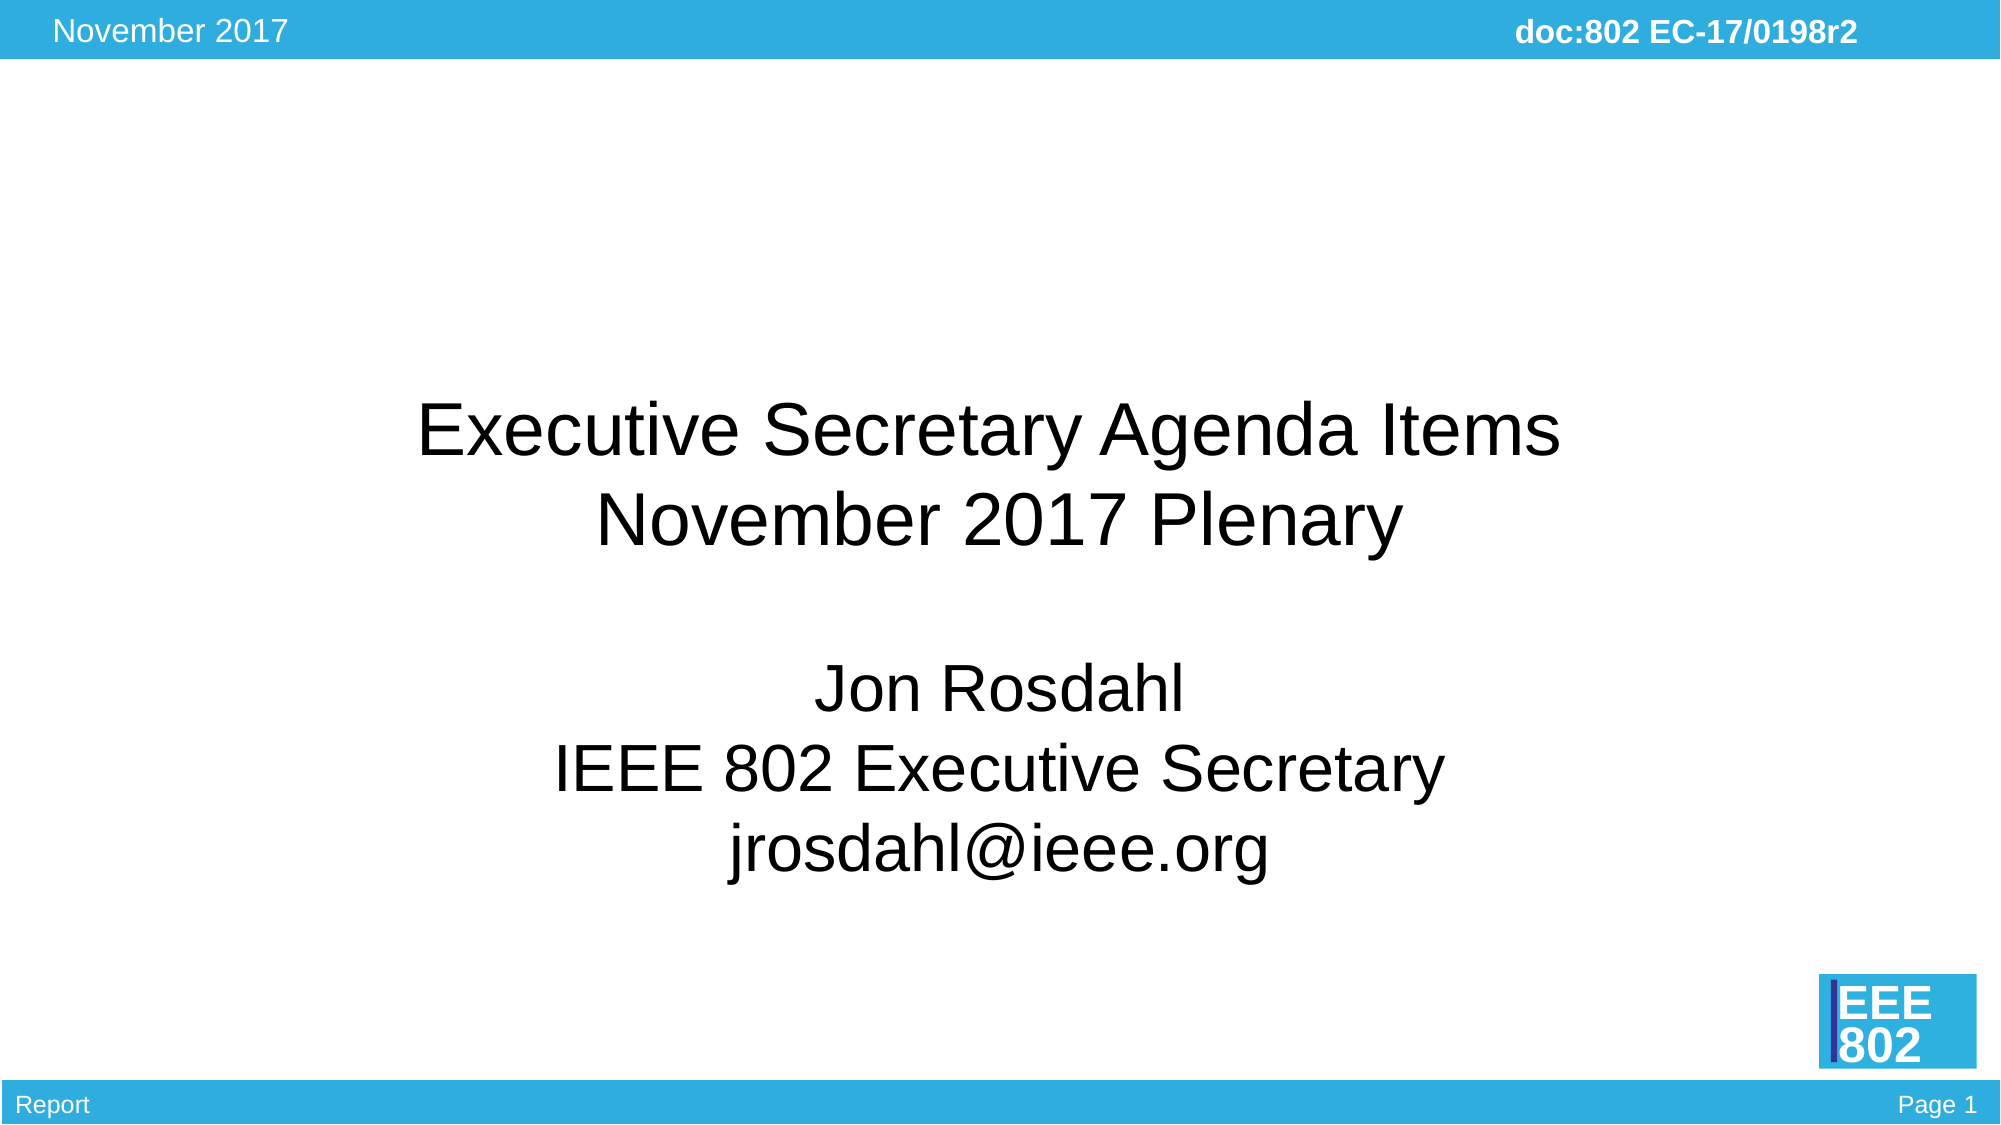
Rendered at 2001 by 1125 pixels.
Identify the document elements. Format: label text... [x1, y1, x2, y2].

subtitle Jon Rosdahl IEEE 802 Executive Secretary jrosdahl@ieee.org [300, 637, 1700, 925]
title Executive Secretary Agenda Items November 2017 Plenary [150, 349, 1850, 591]
